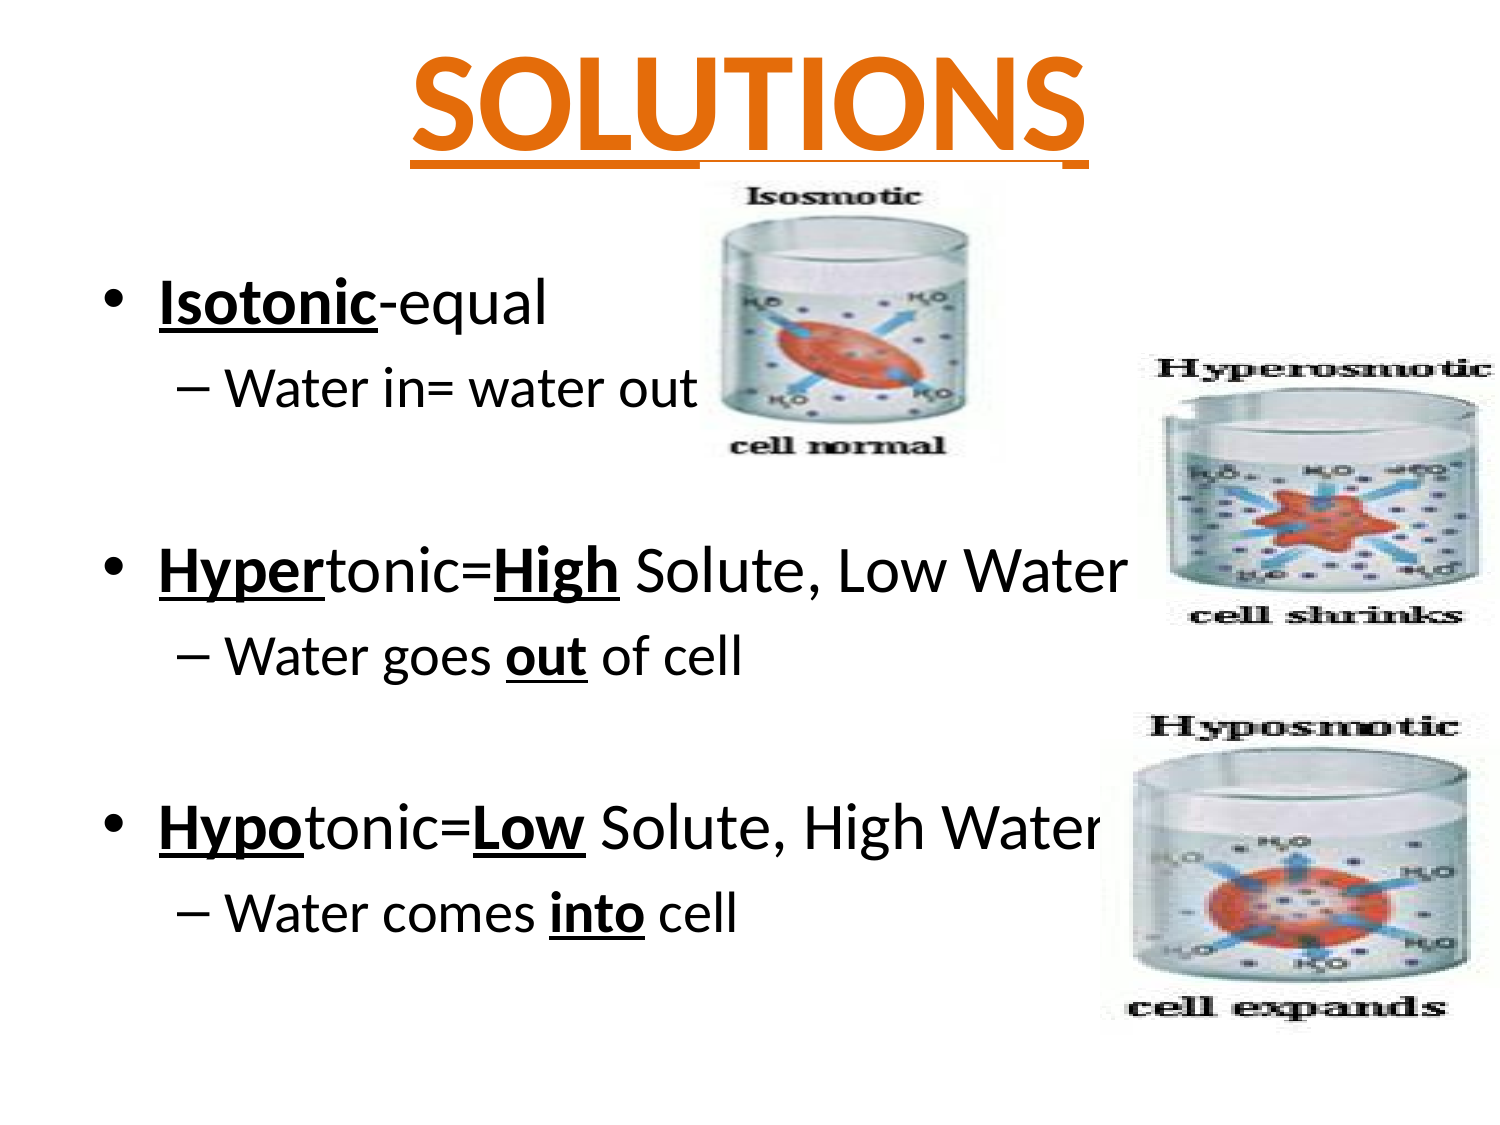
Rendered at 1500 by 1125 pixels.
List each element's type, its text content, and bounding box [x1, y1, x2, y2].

list Isotonic-equal Water in= water out Hypertonic=High Solute, Low Water Water goes out of cell Hypotonic=Low Solute, High Water Water comes into cell [87, 249, 1438, 1045]
title SOLUTIONS [75, 0, 1425, 188]
picture [1099, 712, 1500, 1051]
picture [1137, 349, 1500, 638]
picture [699, 162, 1063, 463]
